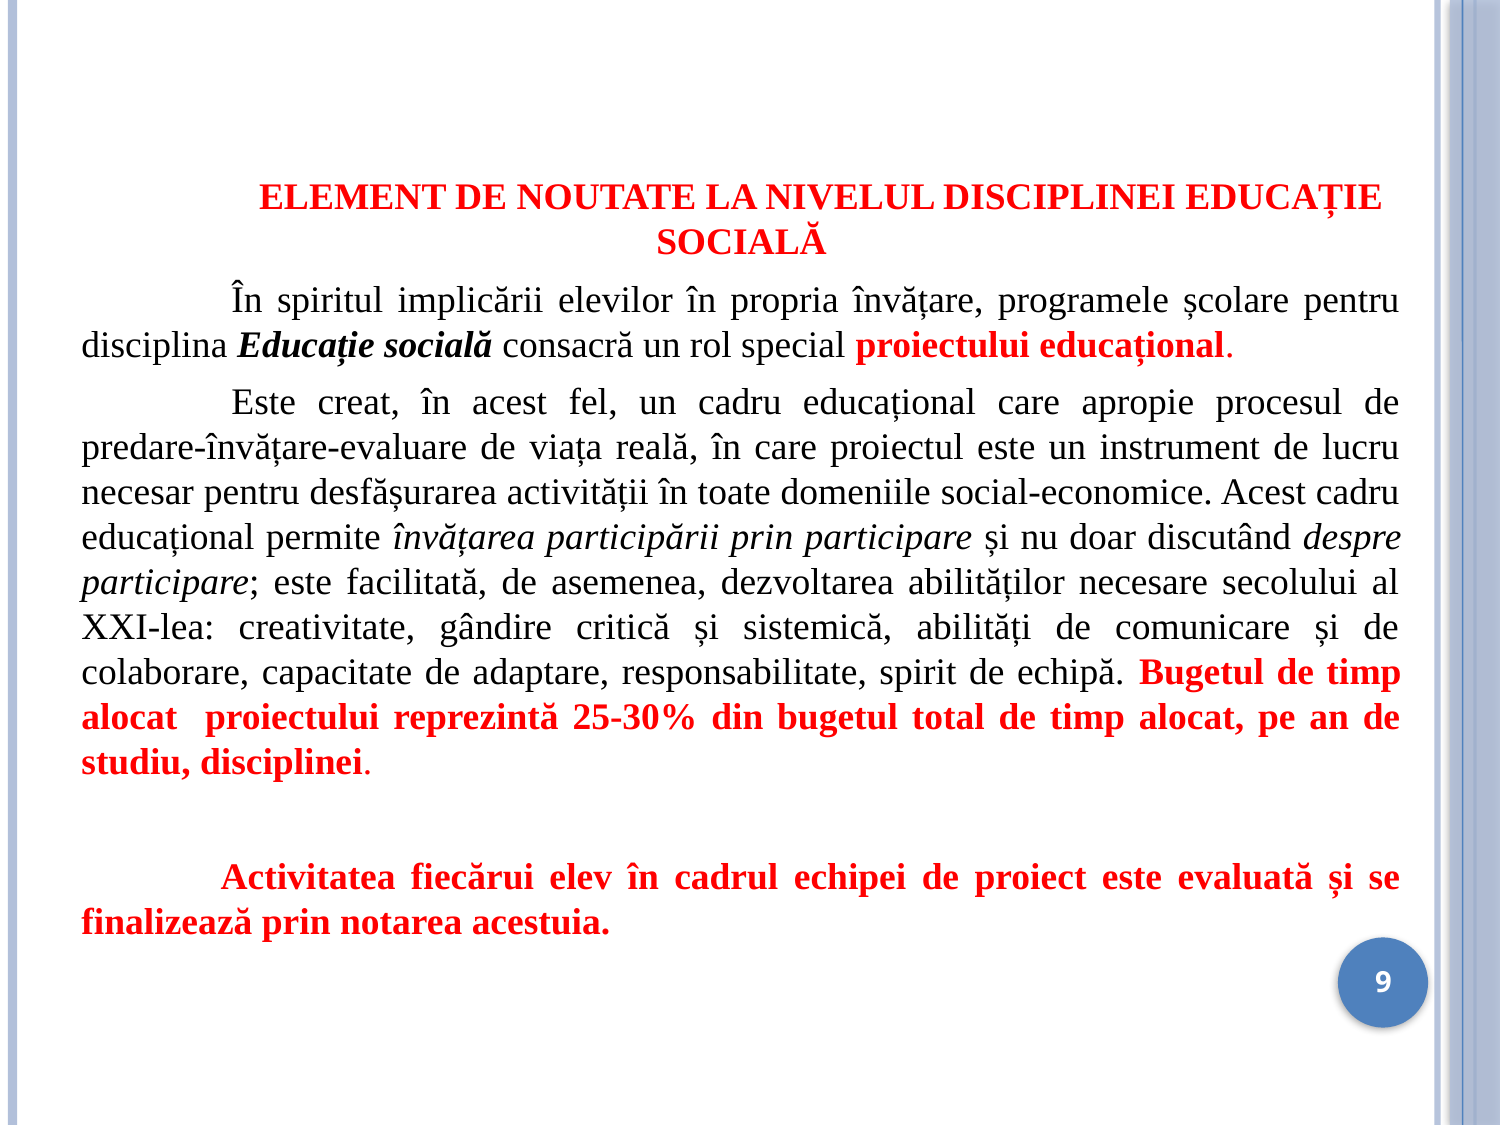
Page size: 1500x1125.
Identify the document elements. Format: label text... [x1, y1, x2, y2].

slide_number 9 [1333, 940, 1434, 1026]
list ELEMENT DE NOUTATE LA NIVELUL DISCIPLINEI EDUCAȚIE SOCIALĂ În spiritul implicării elevilor în propria învățare, programele școlare pentru disciplina Educație socială consacră un rol special proiectului educațional. Este creat, în acest fel, un cadru educațional care apropie procesul de predare-învățare-evaluare de viața reală, în care proiectul este un instrument de lucru necesar pentru desfășurarea activității în toate domeniile social-economice. Acest cadru educațional permite învățarea participării prin participare și nu doar discutând despre participare; este facilitată, de asemenea, dezvoltarea abilităților necesare secolului al XXI-lea: creativitate, gândire critică și sistemică, abilități de comunicare și de colaborare, capacitate de adaptare, responsabilitate, spirit de echipă. Bugetul de timp alocat proiectului reprezintă 25-30% din bugetul total de timp alocat, pe an de studiu, disciplinei. Activitatea fiecărui elev în cadrul echipei de proiect este evaluată și se finalizează prin notarea acestuia. [66, 164, 1417, 1088]
